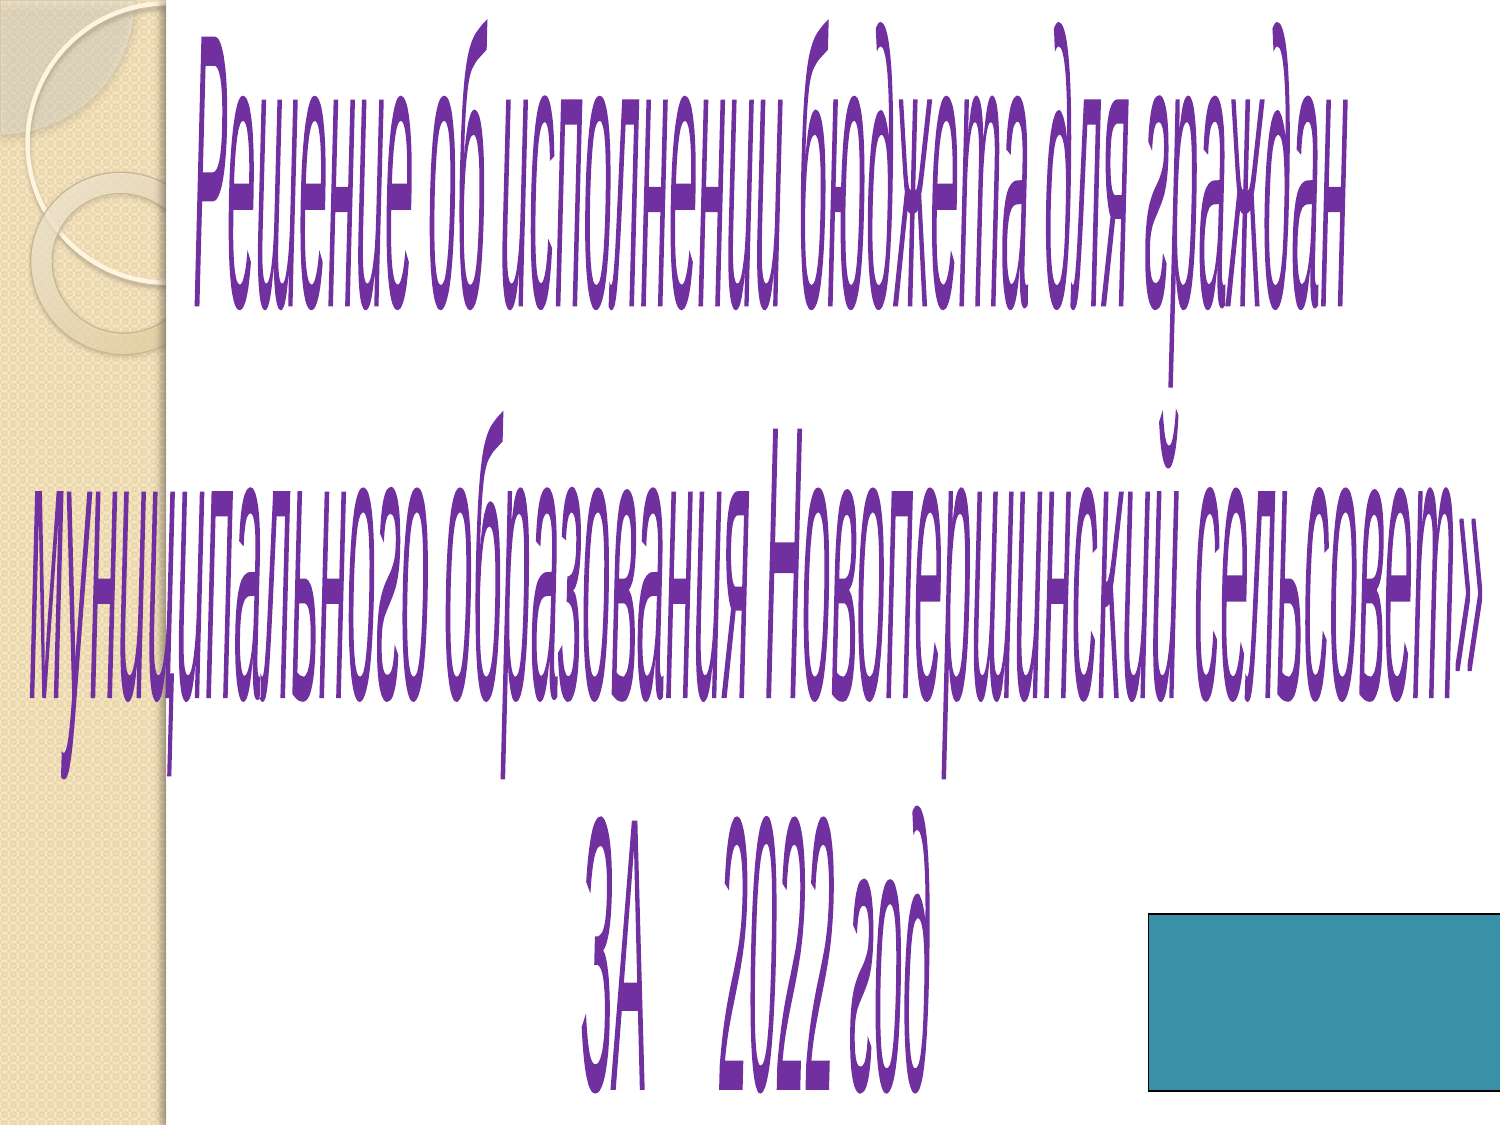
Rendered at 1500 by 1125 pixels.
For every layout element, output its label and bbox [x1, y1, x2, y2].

text_box [1148, 914, 1500, 1092]
